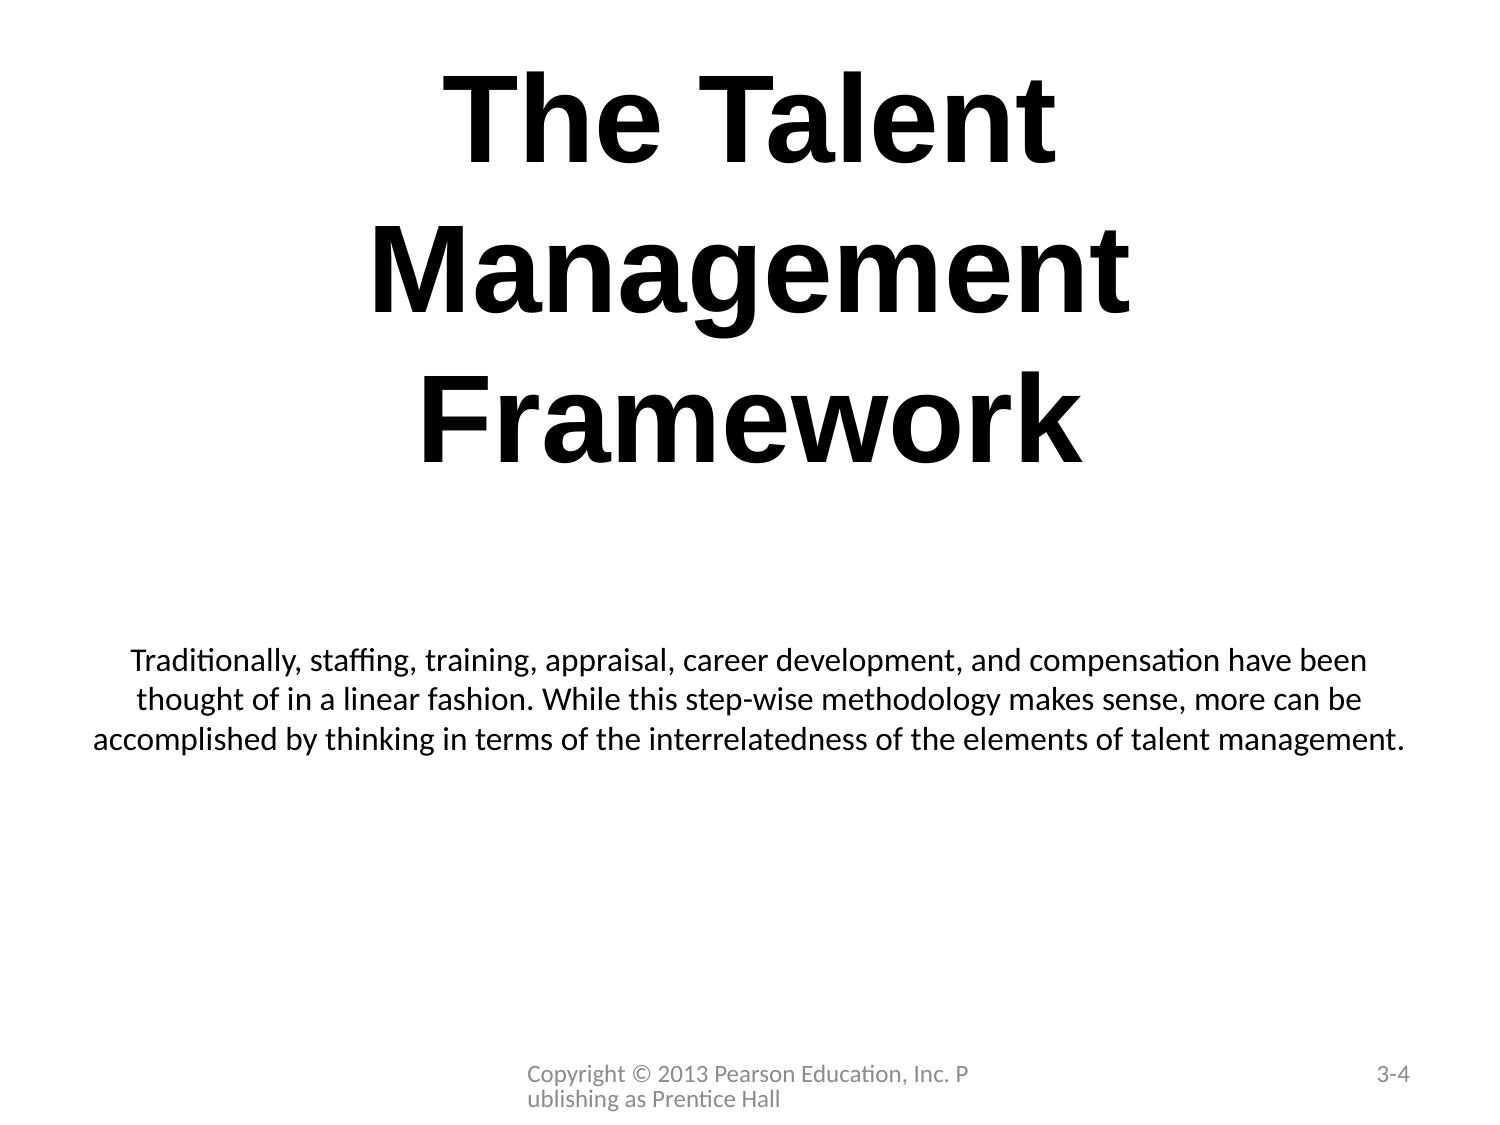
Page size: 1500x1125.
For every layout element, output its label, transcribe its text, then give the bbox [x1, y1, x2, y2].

title The Talent Management Framework Traditionally, staffing, training, appraisal, career development, and compensation have been thought of in a linear fashion. While this step-wise methodology makes sense, more can be accomplished by thinking in terms of the interrelatedness of the elements of talent management. [75, 170, 1425, 925]
footer Copyright © 2013 Pearson Education, Inc. Publishing as Prentice Hall [512, 1042, 988, 1103]
slide_number 3-4 [1074, 1042, 1425, 1103]
